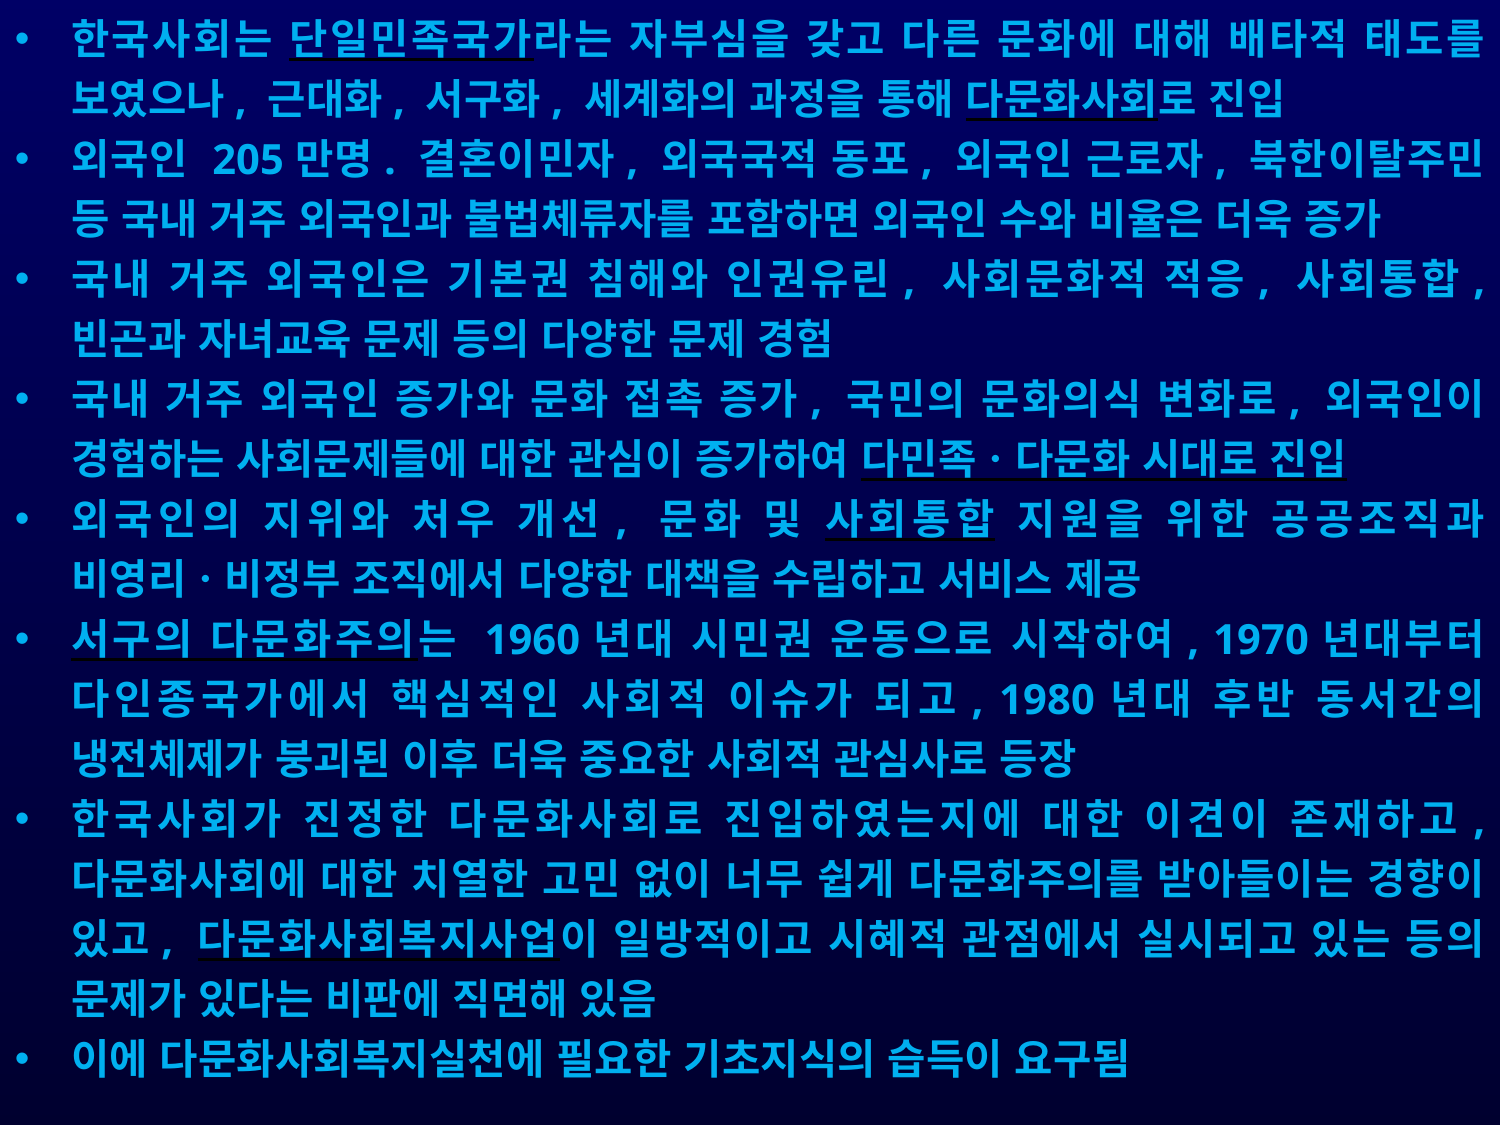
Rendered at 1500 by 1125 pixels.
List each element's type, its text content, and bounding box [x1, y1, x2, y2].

text_box 한국사회는 단일민족국가라는 자부심을 갖고 다른 문화에 대해 배타적 태도를 보였으나, 근대화, 서구화, 세계화의 과정을 통해 다문화사회로 진입 외국인 205만명. 결혼이민자, 외국국적 동포, 외국인 근로자, 북한이탈주민 등 국내 거주 외국인과 불법체류자를 포함하면 외국인 수와 비율은 더욱 증가 국내 거주 외국인은 기본권 침해와 인권유린, 사회문화적 적응, 사회통합, 빈곤과 자녀교육 문제 등의 다양한 문제 경험 국내 거주 외국인 증가와 문화 접촉 증가, 국민의 문화의식 변화로, 외국인이 경험하는 사회문제들에 대한 관심이 증가하여 다민족ㆍ다문화 시대로 진입 외국인의 지위와 처우 개선, 문화 및 사회통합 지원을 위한 공공조직과 비영리ㆍ비정부 조직에서 다양한 대책을 수립하고 서비스 제공 서구의 다문화주의는 1960년대 시민권 운동으로 시작하여, 1970년대부터 다인종국가에서 핵심적인 사회적 이슈가 되고, 1980년대 후반 동서간의 냉전체제가 붕괴된 이후 더욱 중요한 사회적 관심사로 등장 한국사회가 진정한 다문화사회로 진입하였는지에 대한 이견이 존재하고, 다문화사회에 대한 치열한 고민 없이 너무 쉽게 다문화주의를 받아들이는 경향이 있고, 다문화사회복지사업이 일방적이고 시혜적 관점에서 실시되고 있는 등의 문제가 있다는 비판에 직면해 있음 이에 다문화사회복지실천에 필요한 기초지식의 습득이 요구됨 [0, 0, 1500, 1091]
